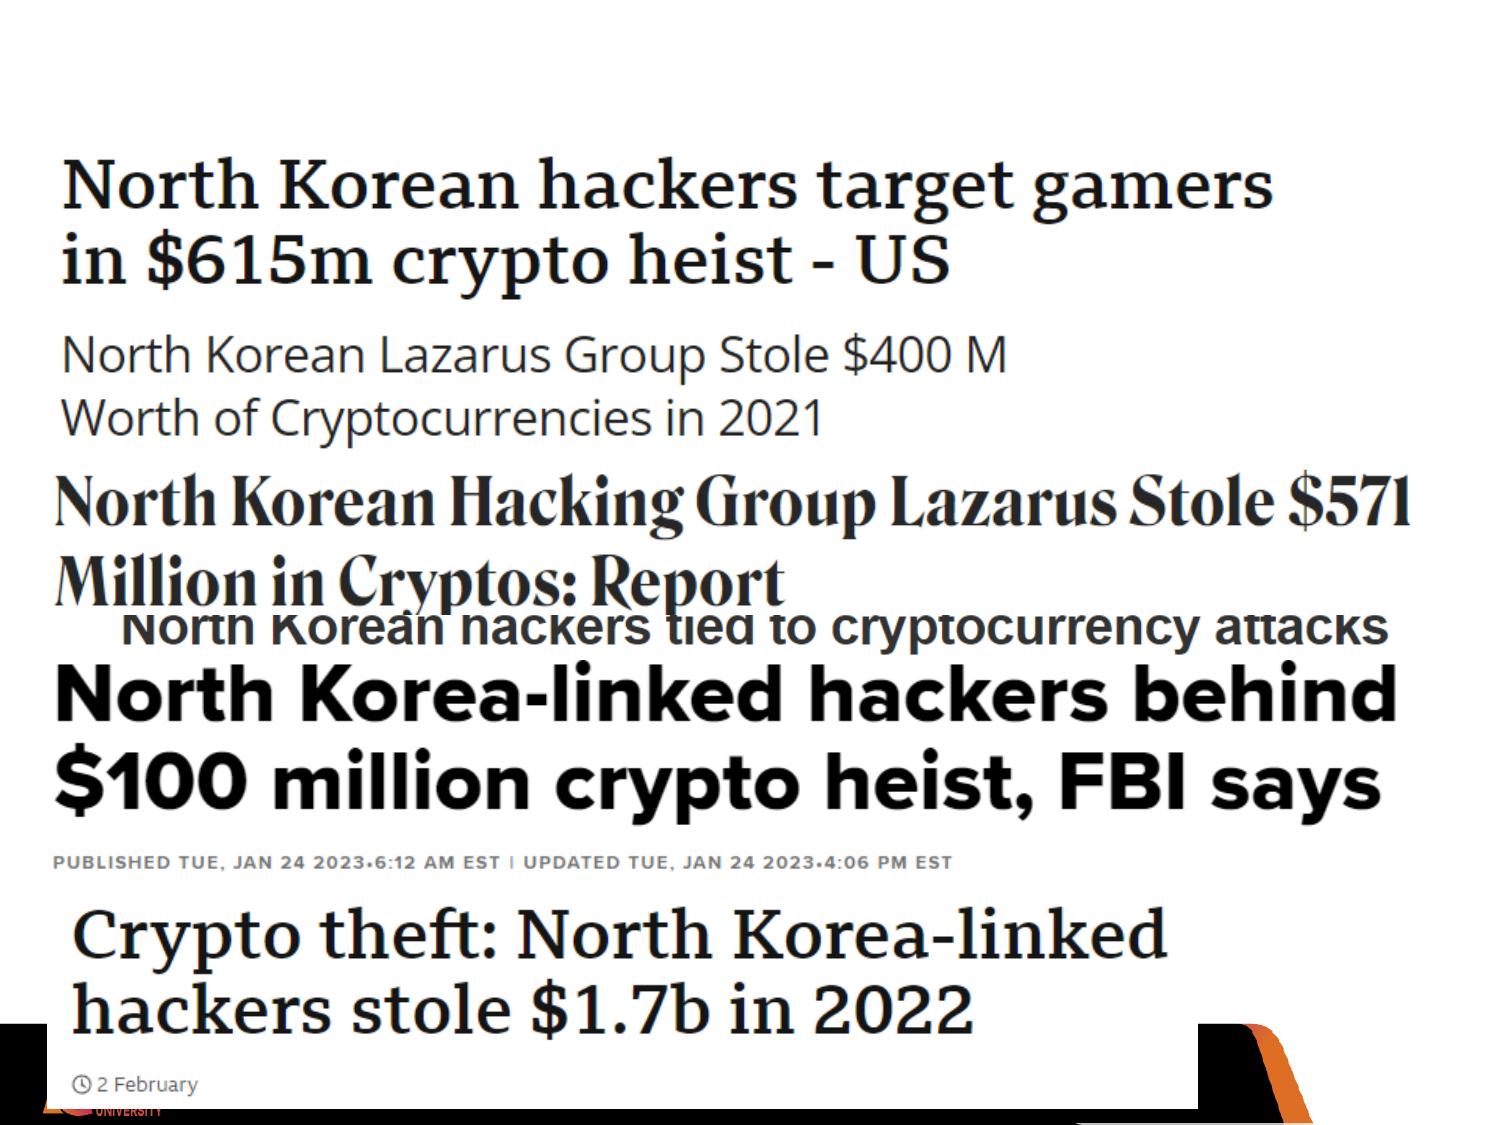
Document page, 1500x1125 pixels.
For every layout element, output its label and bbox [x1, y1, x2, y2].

picture [0, 893, 1468, 1125]
list [103, 615, 1397, 660]
picture [37, 330, 1491, 615]
picture [46, 146, 1307, 306]
picture [32, 660, 1427, 880]
